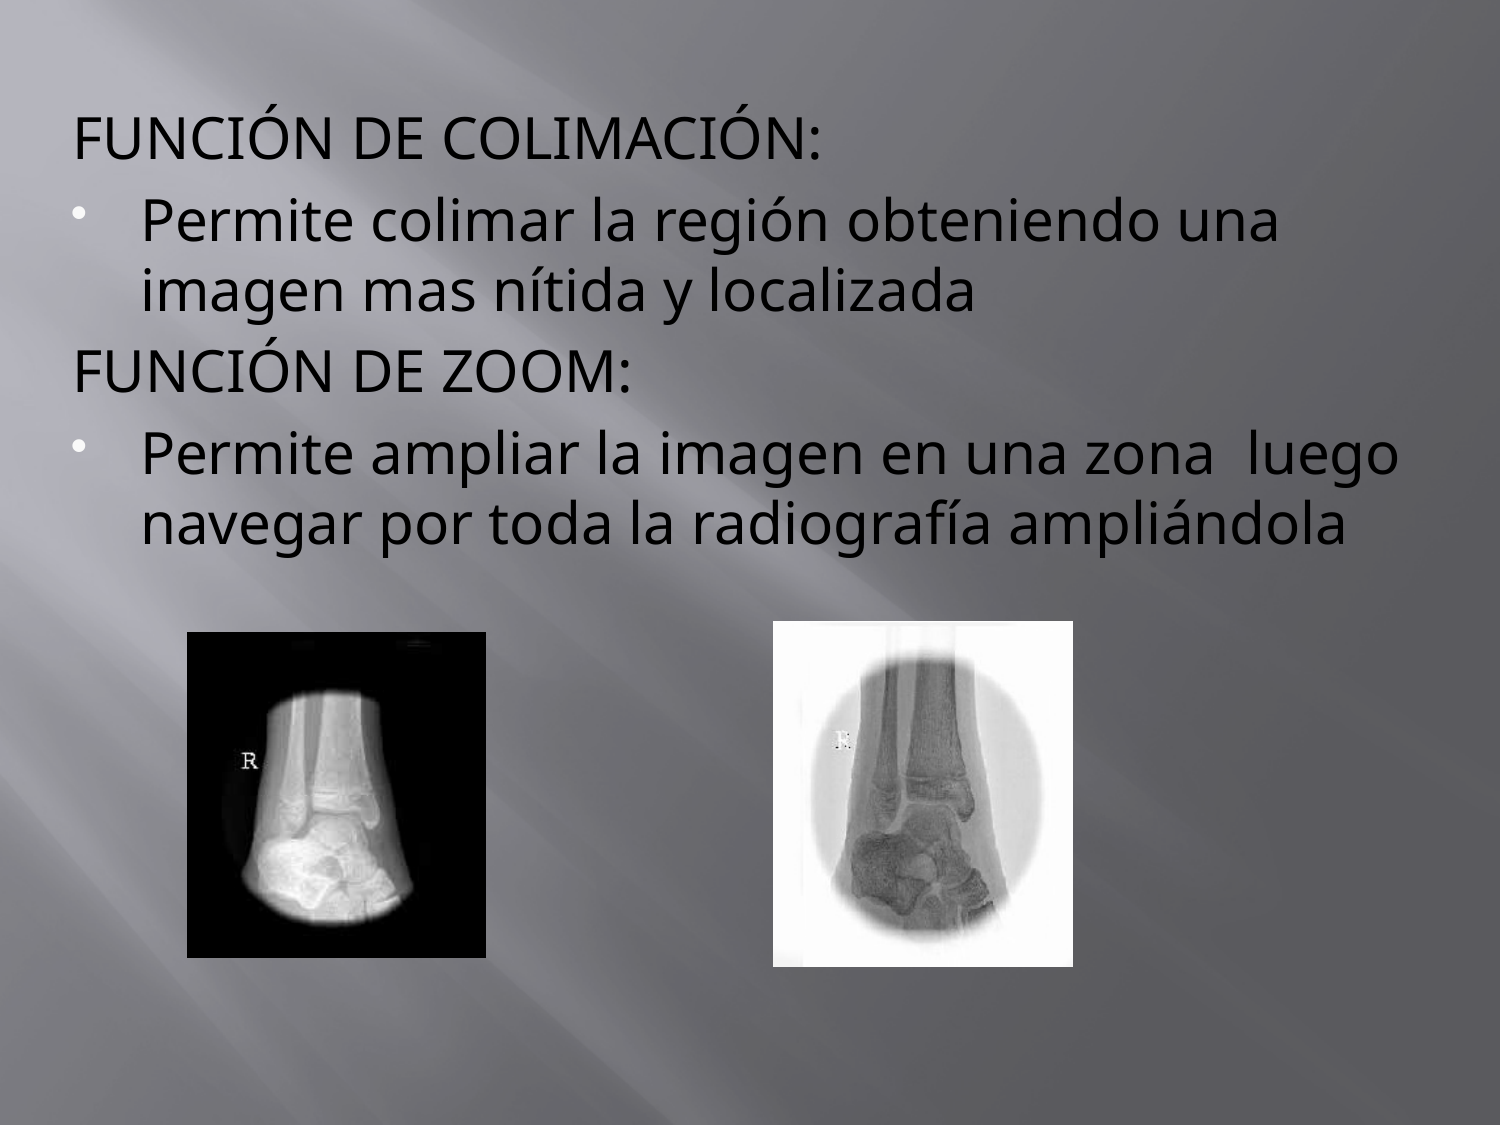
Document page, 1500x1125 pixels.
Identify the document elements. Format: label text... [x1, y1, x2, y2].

list FUNCIÓN DE COLIMACIÓN: Permite colimar la región obteniendo una imagen mas nítida y localizada FUNCIÓN DE ZOOM: Permite ampliar la imagen en una zona luego navegar por toda la radiografía ampliándola [35, 93, 1425, 1035]
picture [773, 620, 1073, 967]
picture [187, 632, 487, 958]
